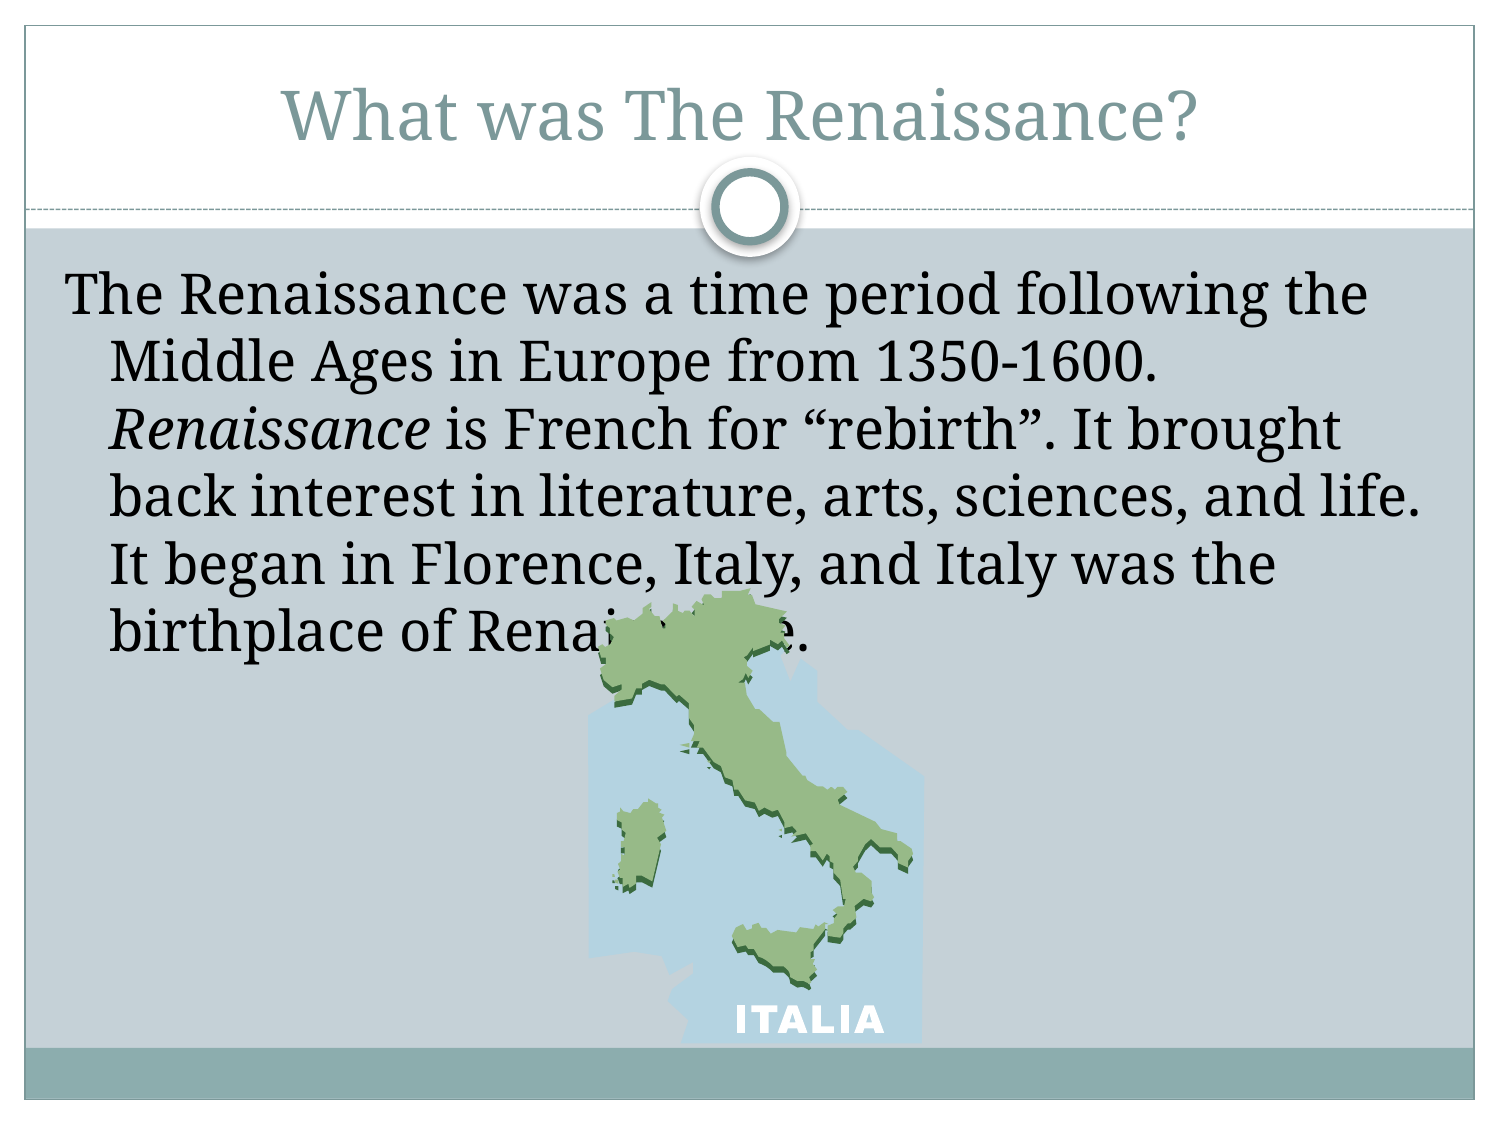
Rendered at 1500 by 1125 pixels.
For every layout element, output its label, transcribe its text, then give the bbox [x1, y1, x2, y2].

picture [587, 587, 926, 1045]
list The Renaissance was a time period following the Middle Ages in Europe from 1350-1600. Renaissance is French for “rebirth”. It brought back interest in literature, arts, sciences, and life. It began in Florence, Italy, and Italy was the birthplace of Renaissance. [49, 250, 1445, 1001]
title What was The Renaissance? [49, 37, 1450, 162]
